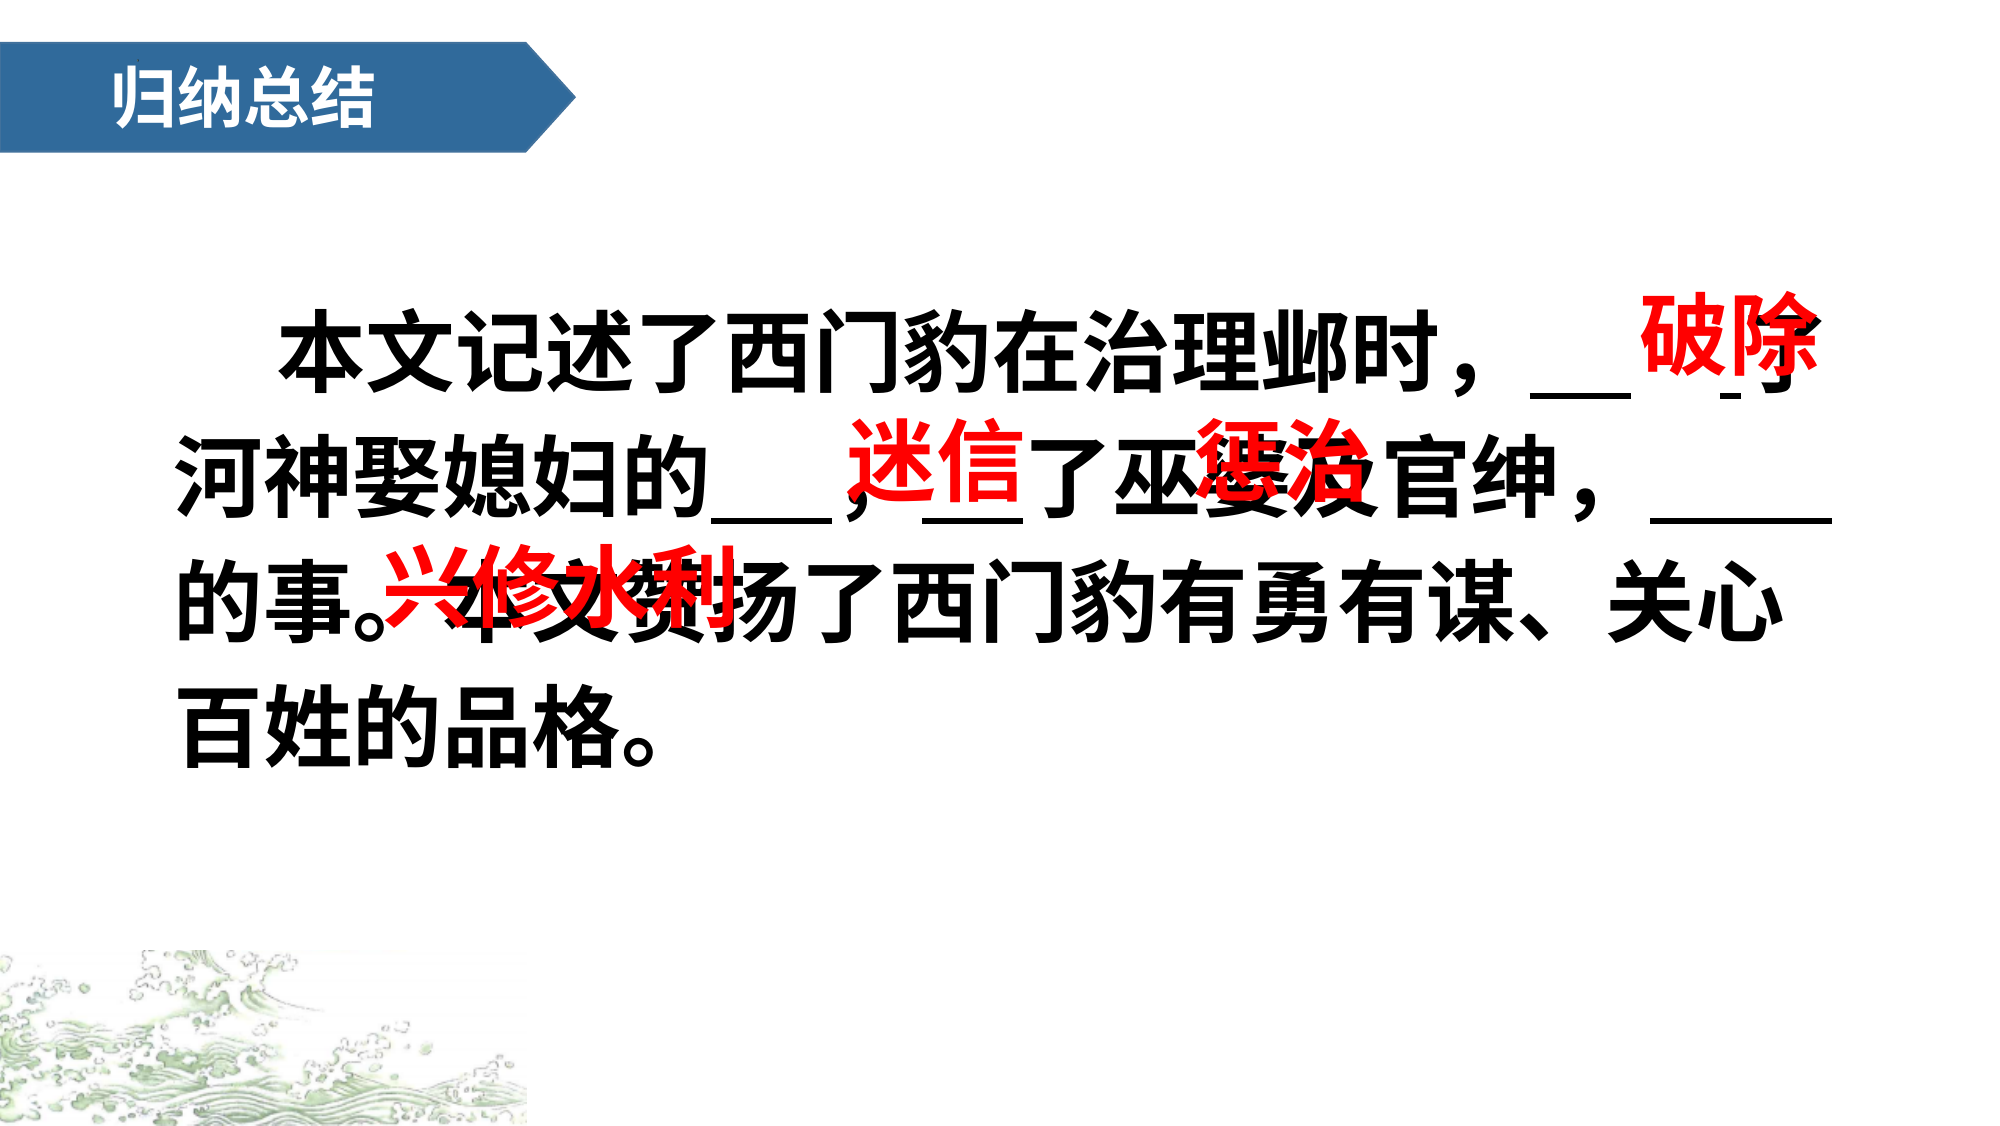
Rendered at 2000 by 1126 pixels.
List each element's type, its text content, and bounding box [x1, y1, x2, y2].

text_box 本文记述了西门豹在治理邺时， ， 了河神娶媳妇的 ， 了巫婆及官绅， 的事。本文赞扬了西门豹有勇有谋、关心百姓的品格。 [154, 268, 1863, 789]
text_box 惩治 [1173, 394, 1415, 523]
text_box 兴修水利 [362, 522, 800, 648]
text_box 迷信 [826, 394, 1068, 523]
picture [0, 950, 527, 1126]
text_box 归纳总结 [31, 54, 457, 137]
text_box 破除 [1619, 270, 1861, 397]
